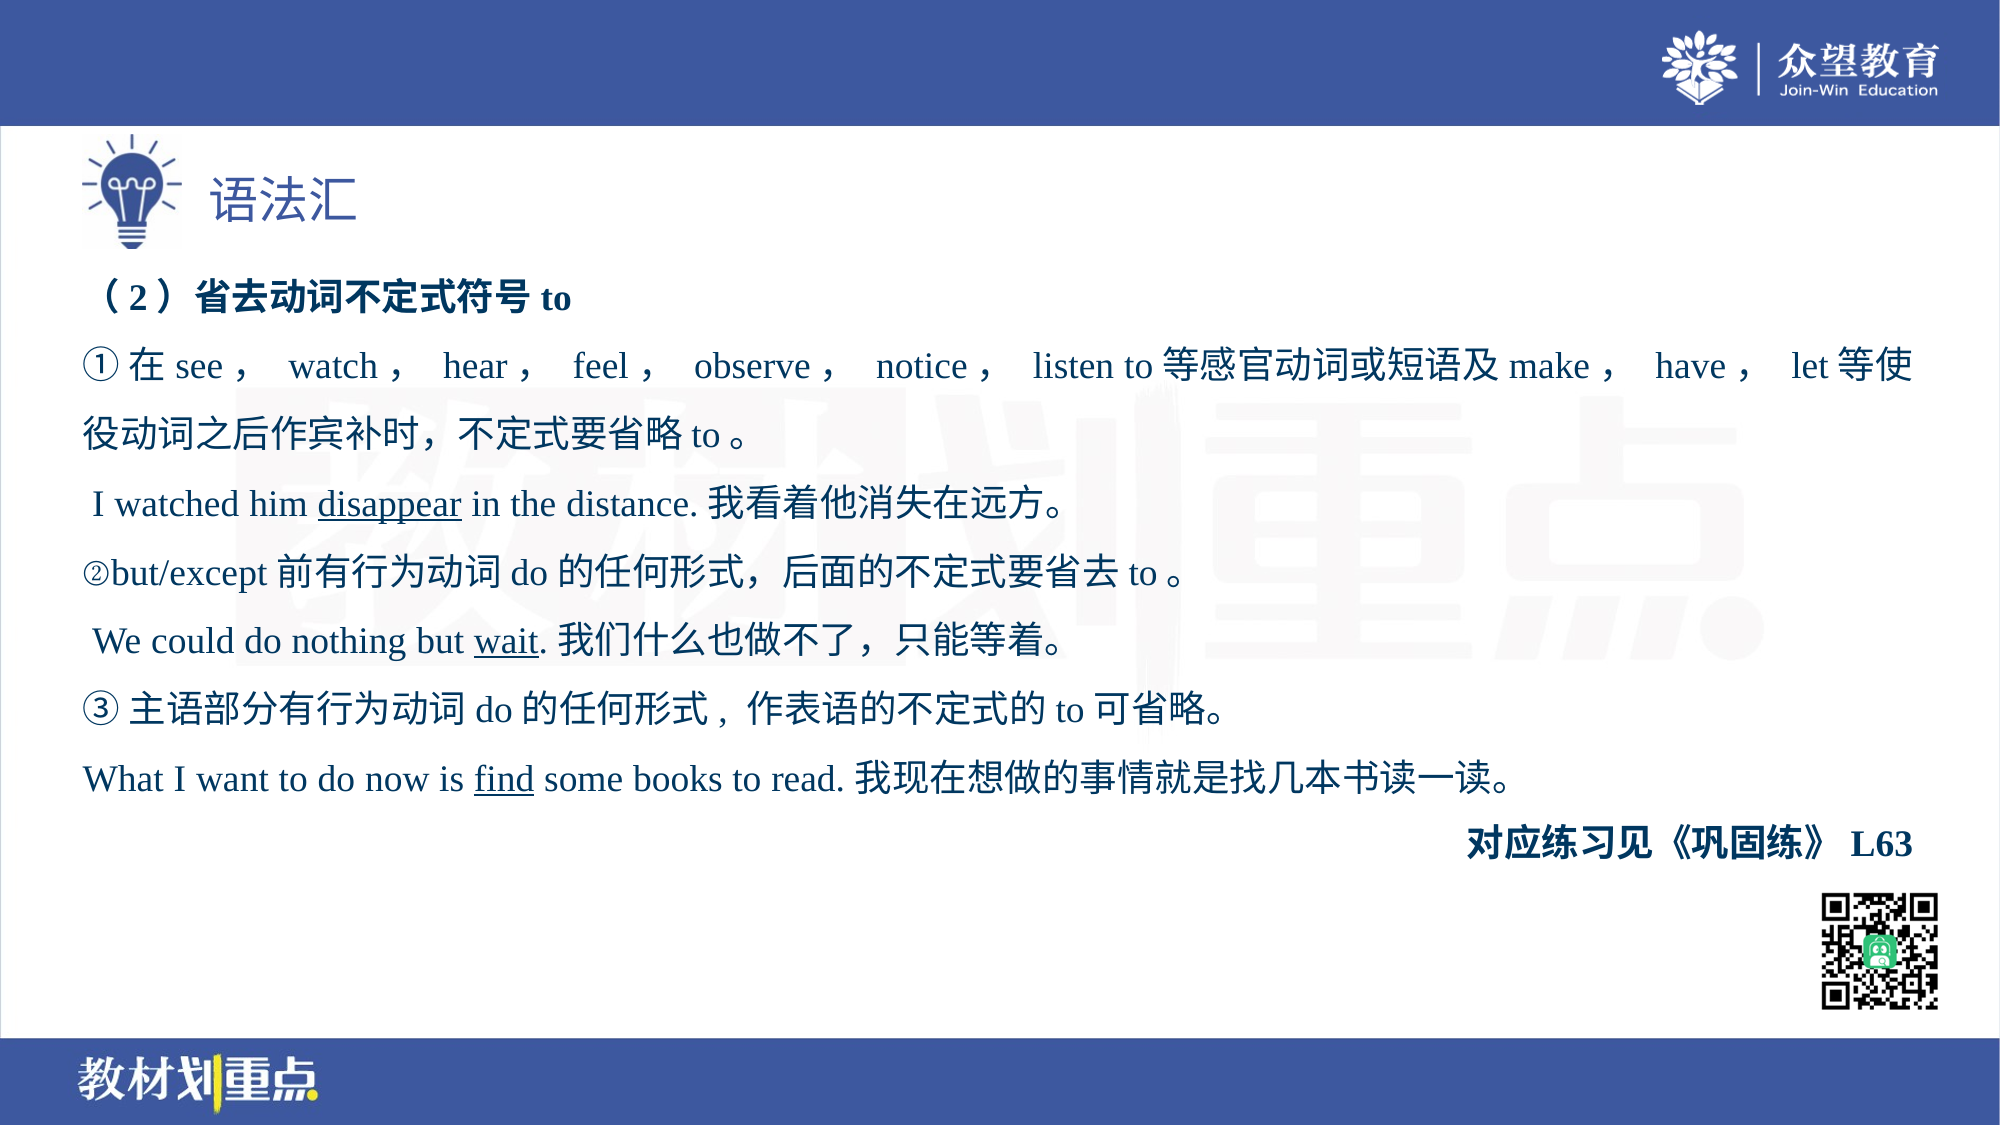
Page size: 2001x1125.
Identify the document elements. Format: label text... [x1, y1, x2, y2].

picture [0, 0, 2000, 1125]
text_box （2）省去动词不定式符号to ①在see， watch， hear， feel， observe， notice， listen to等感官动词或短语及make， have， let等使 役动词之后作宾补时，不定式要省略to。 I watched him disappear in the distance.我看着他消失在远方。 ②but/except前有行为动词do的任何形式，后面的不定式要省去to。 We could do nothing but wait.我们什么也做不了，只能等着。 ③主语部分有行为动词do的任何形式, 作表语的不定式的to可省略。 What I want to do now is find some books to read.我现在想做的事情就是找几本书读一读。 对应练习见《巩固练》L63 [82, 248, 1817, 858]
